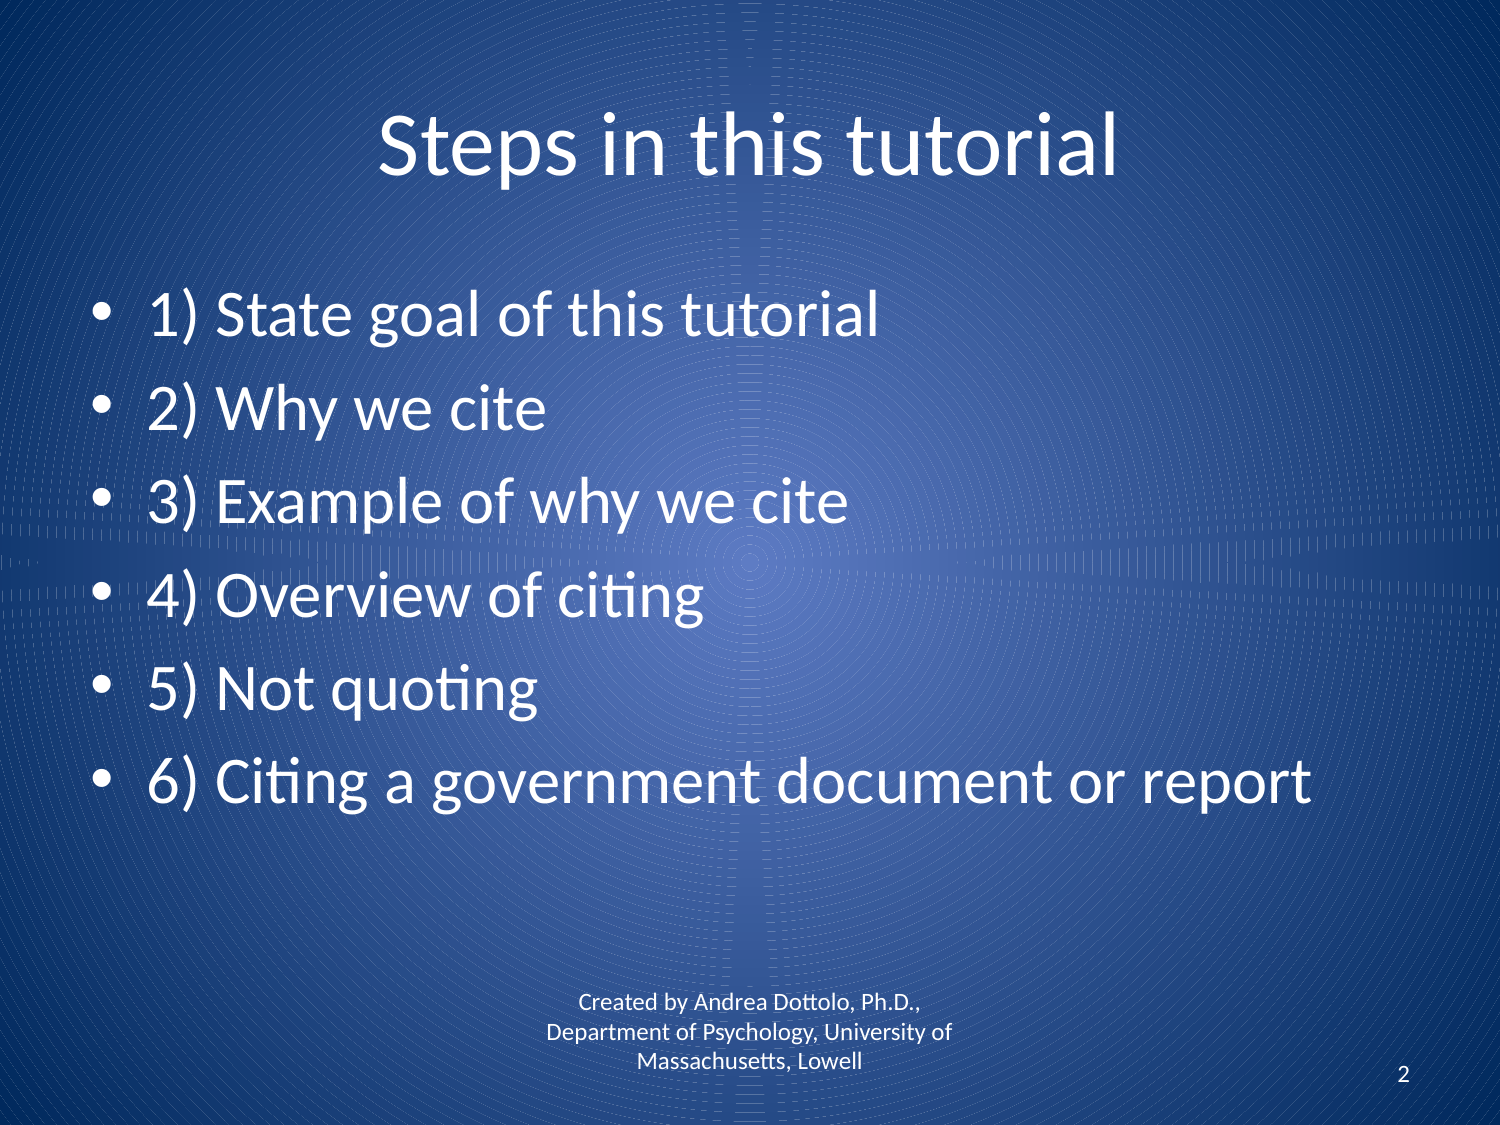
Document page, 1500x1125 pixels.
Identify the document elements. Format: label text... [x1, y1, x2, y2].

list 1) State goal of this tutorial 2) Why we cite 3) Example of why we cite 4) Overview of citing 5) Not quoting 6) Citing a government document or report [75, 262, 1425, 1005]
footer Created by Andrea Dottolo, Ph.D., Department of Psychology, University of Massachusetts, Lowell [512, 999, 988, 1060]
title Steps in this tutorial [75, 45, 1425, 233]
slide_number 2 [1074, 1042, 1425, 1103]
